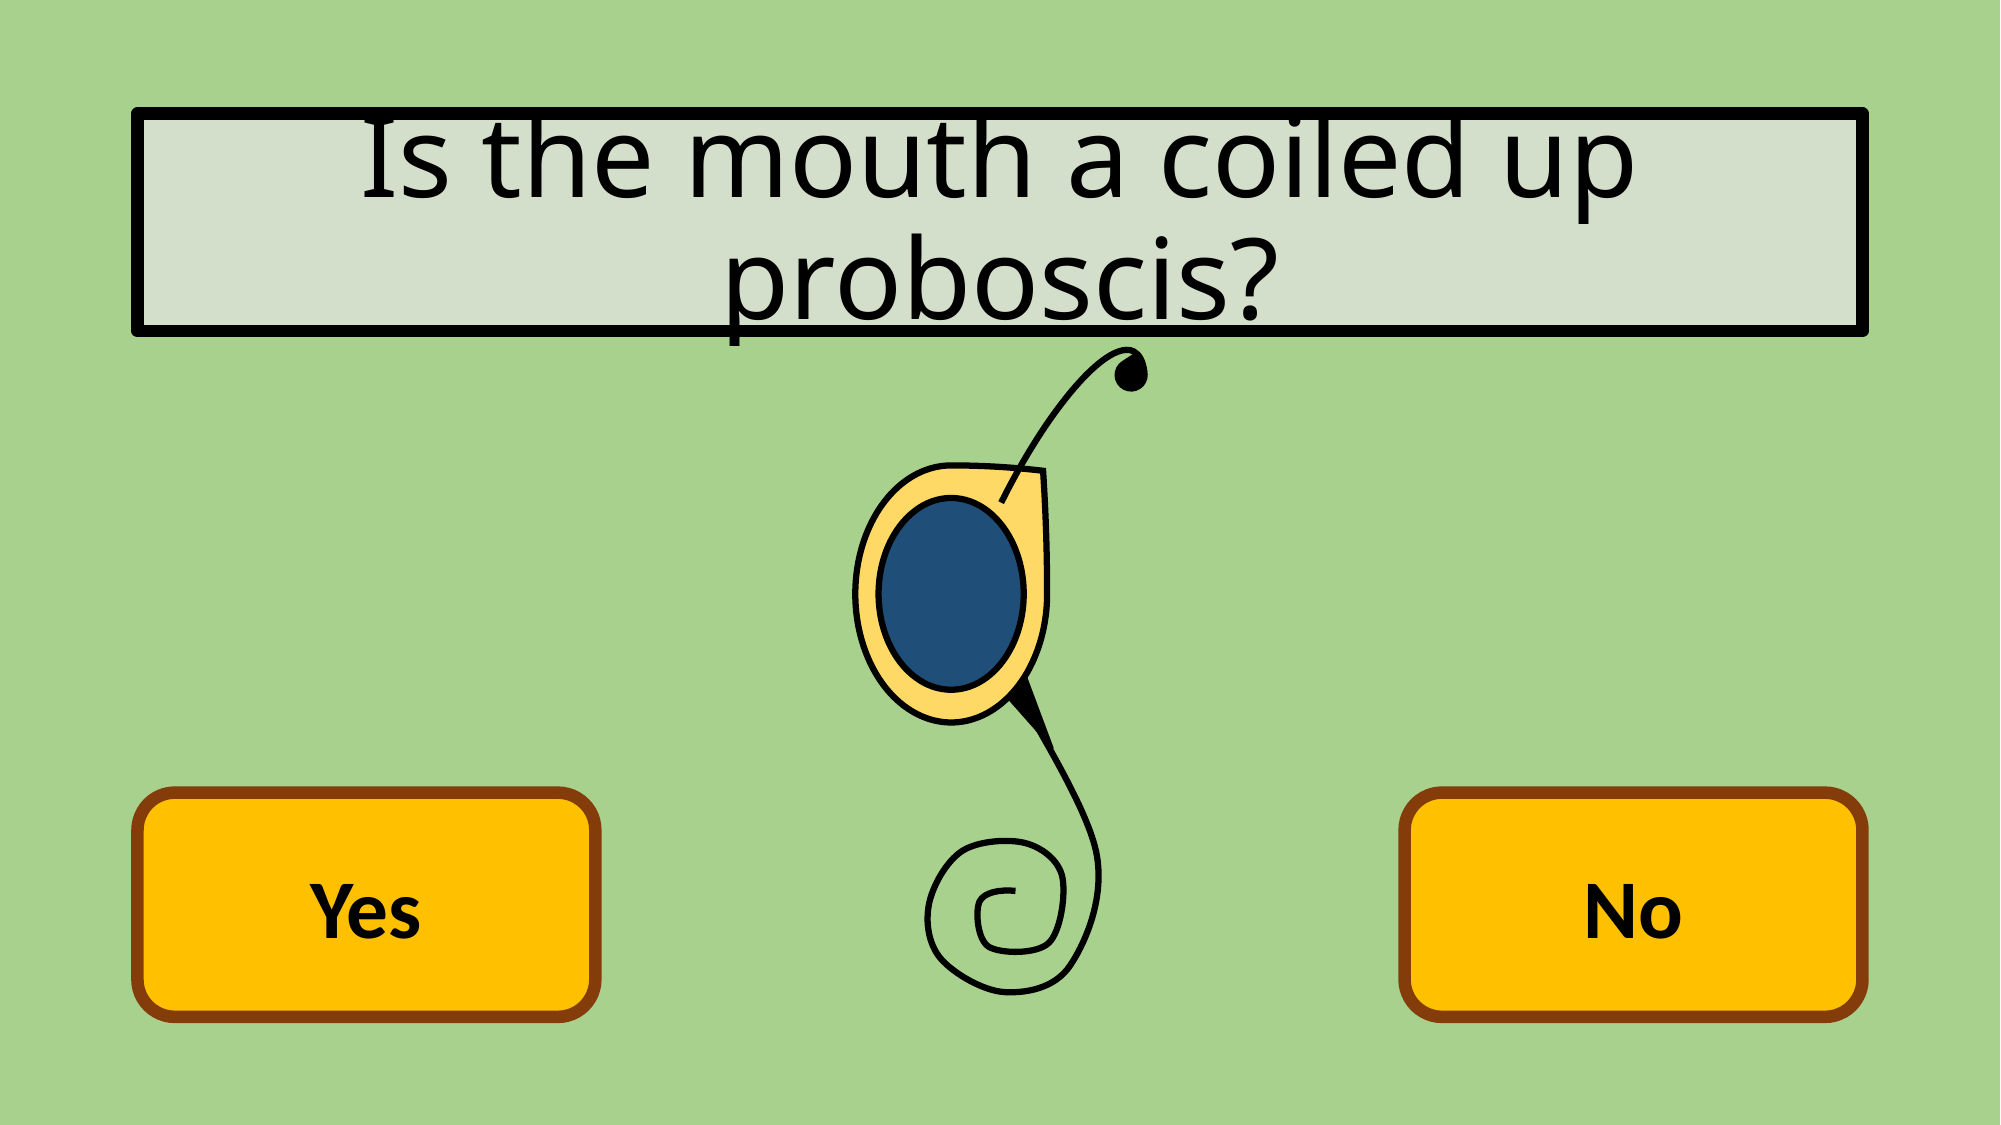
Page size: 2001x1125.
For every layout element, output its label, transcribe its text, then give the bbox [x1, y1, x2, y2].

text_box Yes [136, 791, 597, 1018]
text_box No [1403, 791, 1864, 1018]
title Is the mouth a coiled up proboscis? [137, 113, 1863, 331]
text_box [855, 330, 1145, 993]
